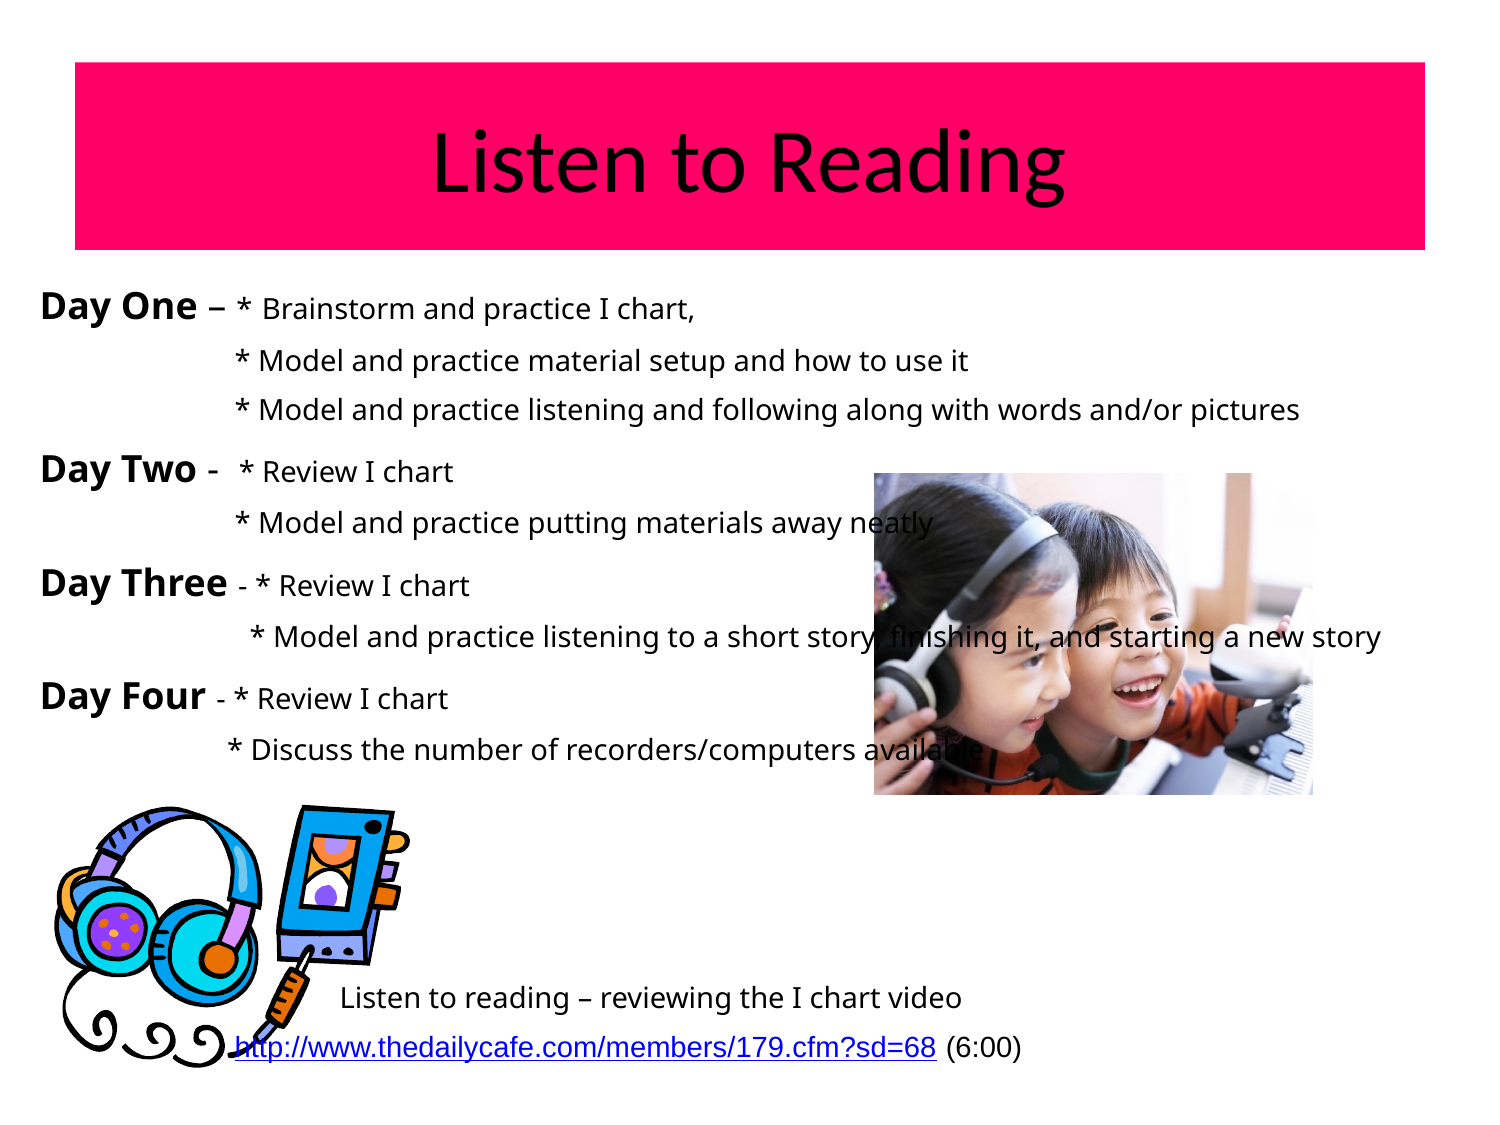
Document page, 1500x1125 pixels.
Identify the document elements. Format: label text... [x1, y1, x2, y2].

text_box Day One – * Brainstorm and practice I chart, * Model and practice material setup and how to use it * Model and practice listening and following along with words and/or pictures Day Two - * Review I chart * Model and practice putting materials away neatly Day Three - * Review I chart * Model and practice listening to a short story, finishing it, and starting a new story Day Four - * Review I chart * Discuss the number of recorders/computers available Listen to reading – reviewing the I chart video http://www.thedailycafe.com/members/179.cfm?sd=68 (6:00) [24, 274, 1438, 1121]
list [874, 472, 1313, 795]
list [49, 799, 416, 1073]
title Listen to Reading [74, 62, 1426, 251]
